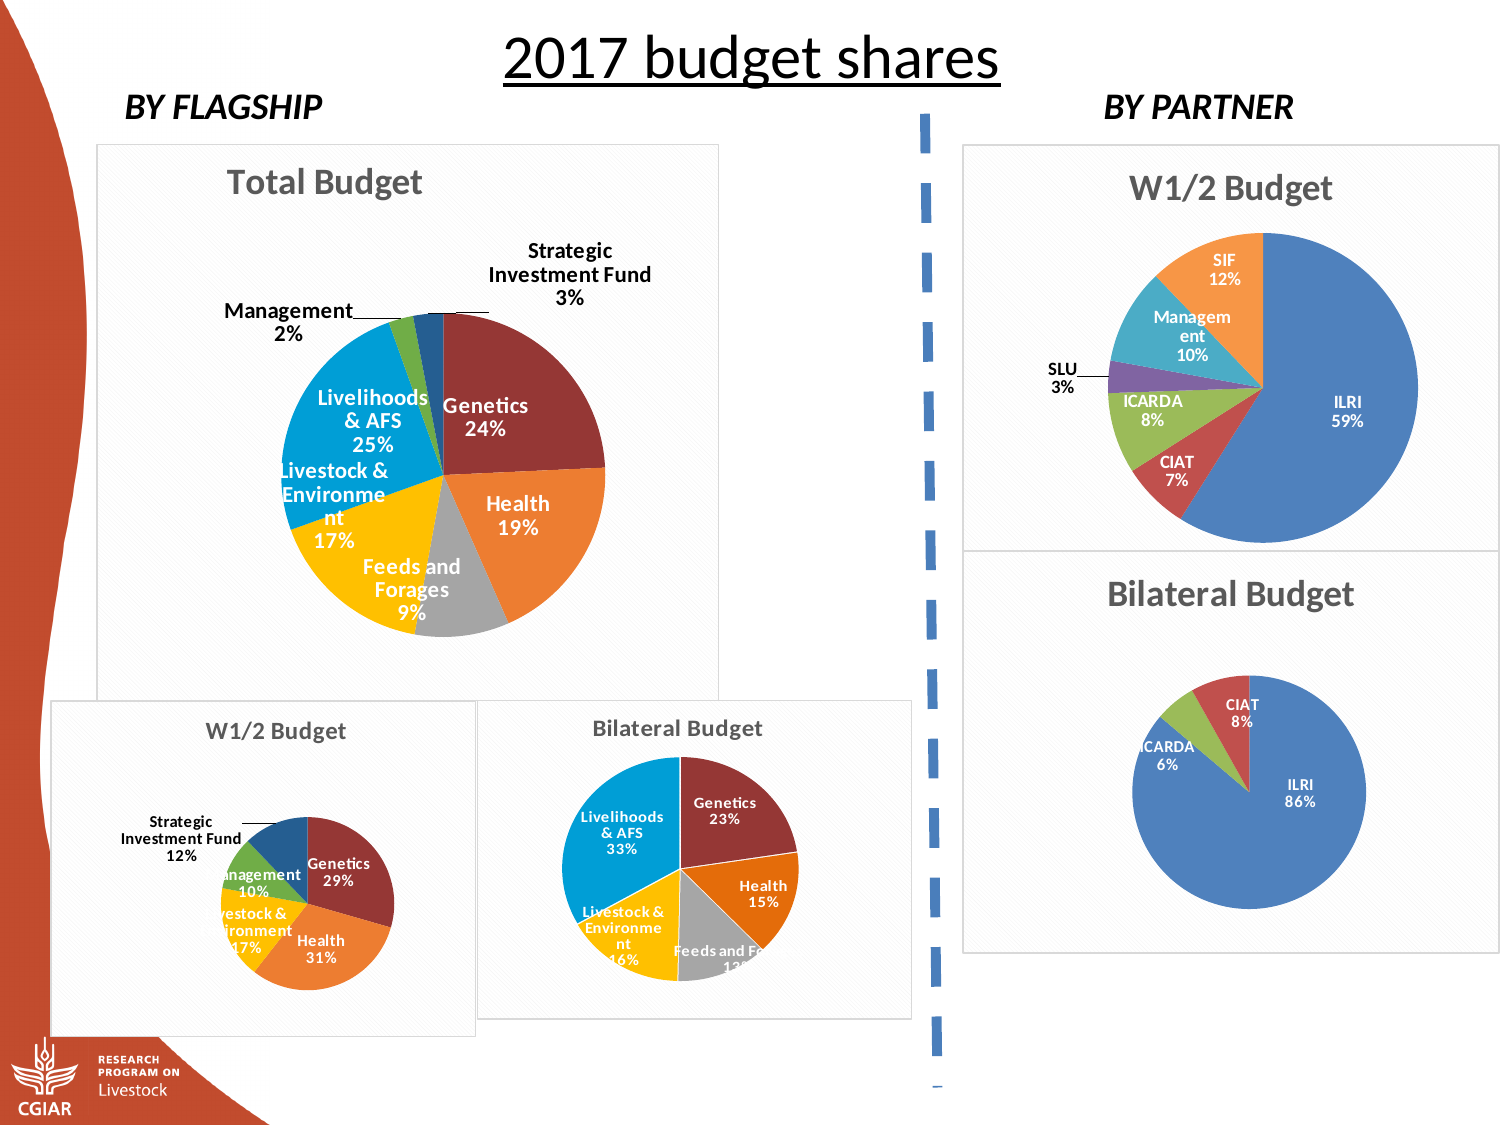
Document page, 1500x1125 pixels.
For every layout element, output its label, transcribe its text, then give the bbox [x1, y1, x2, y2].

text_box BY PARTNER [1088, 74, 1310, 135]
list 2017 budget shares [487, 8, 1029, 102]
chart [962, 144, 1500, 954]
text_box BY FLAGSHIP [109, 74, 338, 135]
chart [49, 143, 913, 1038]
picture [0, 0, 270, 1125]
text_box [924, 113, 938, 1088]
